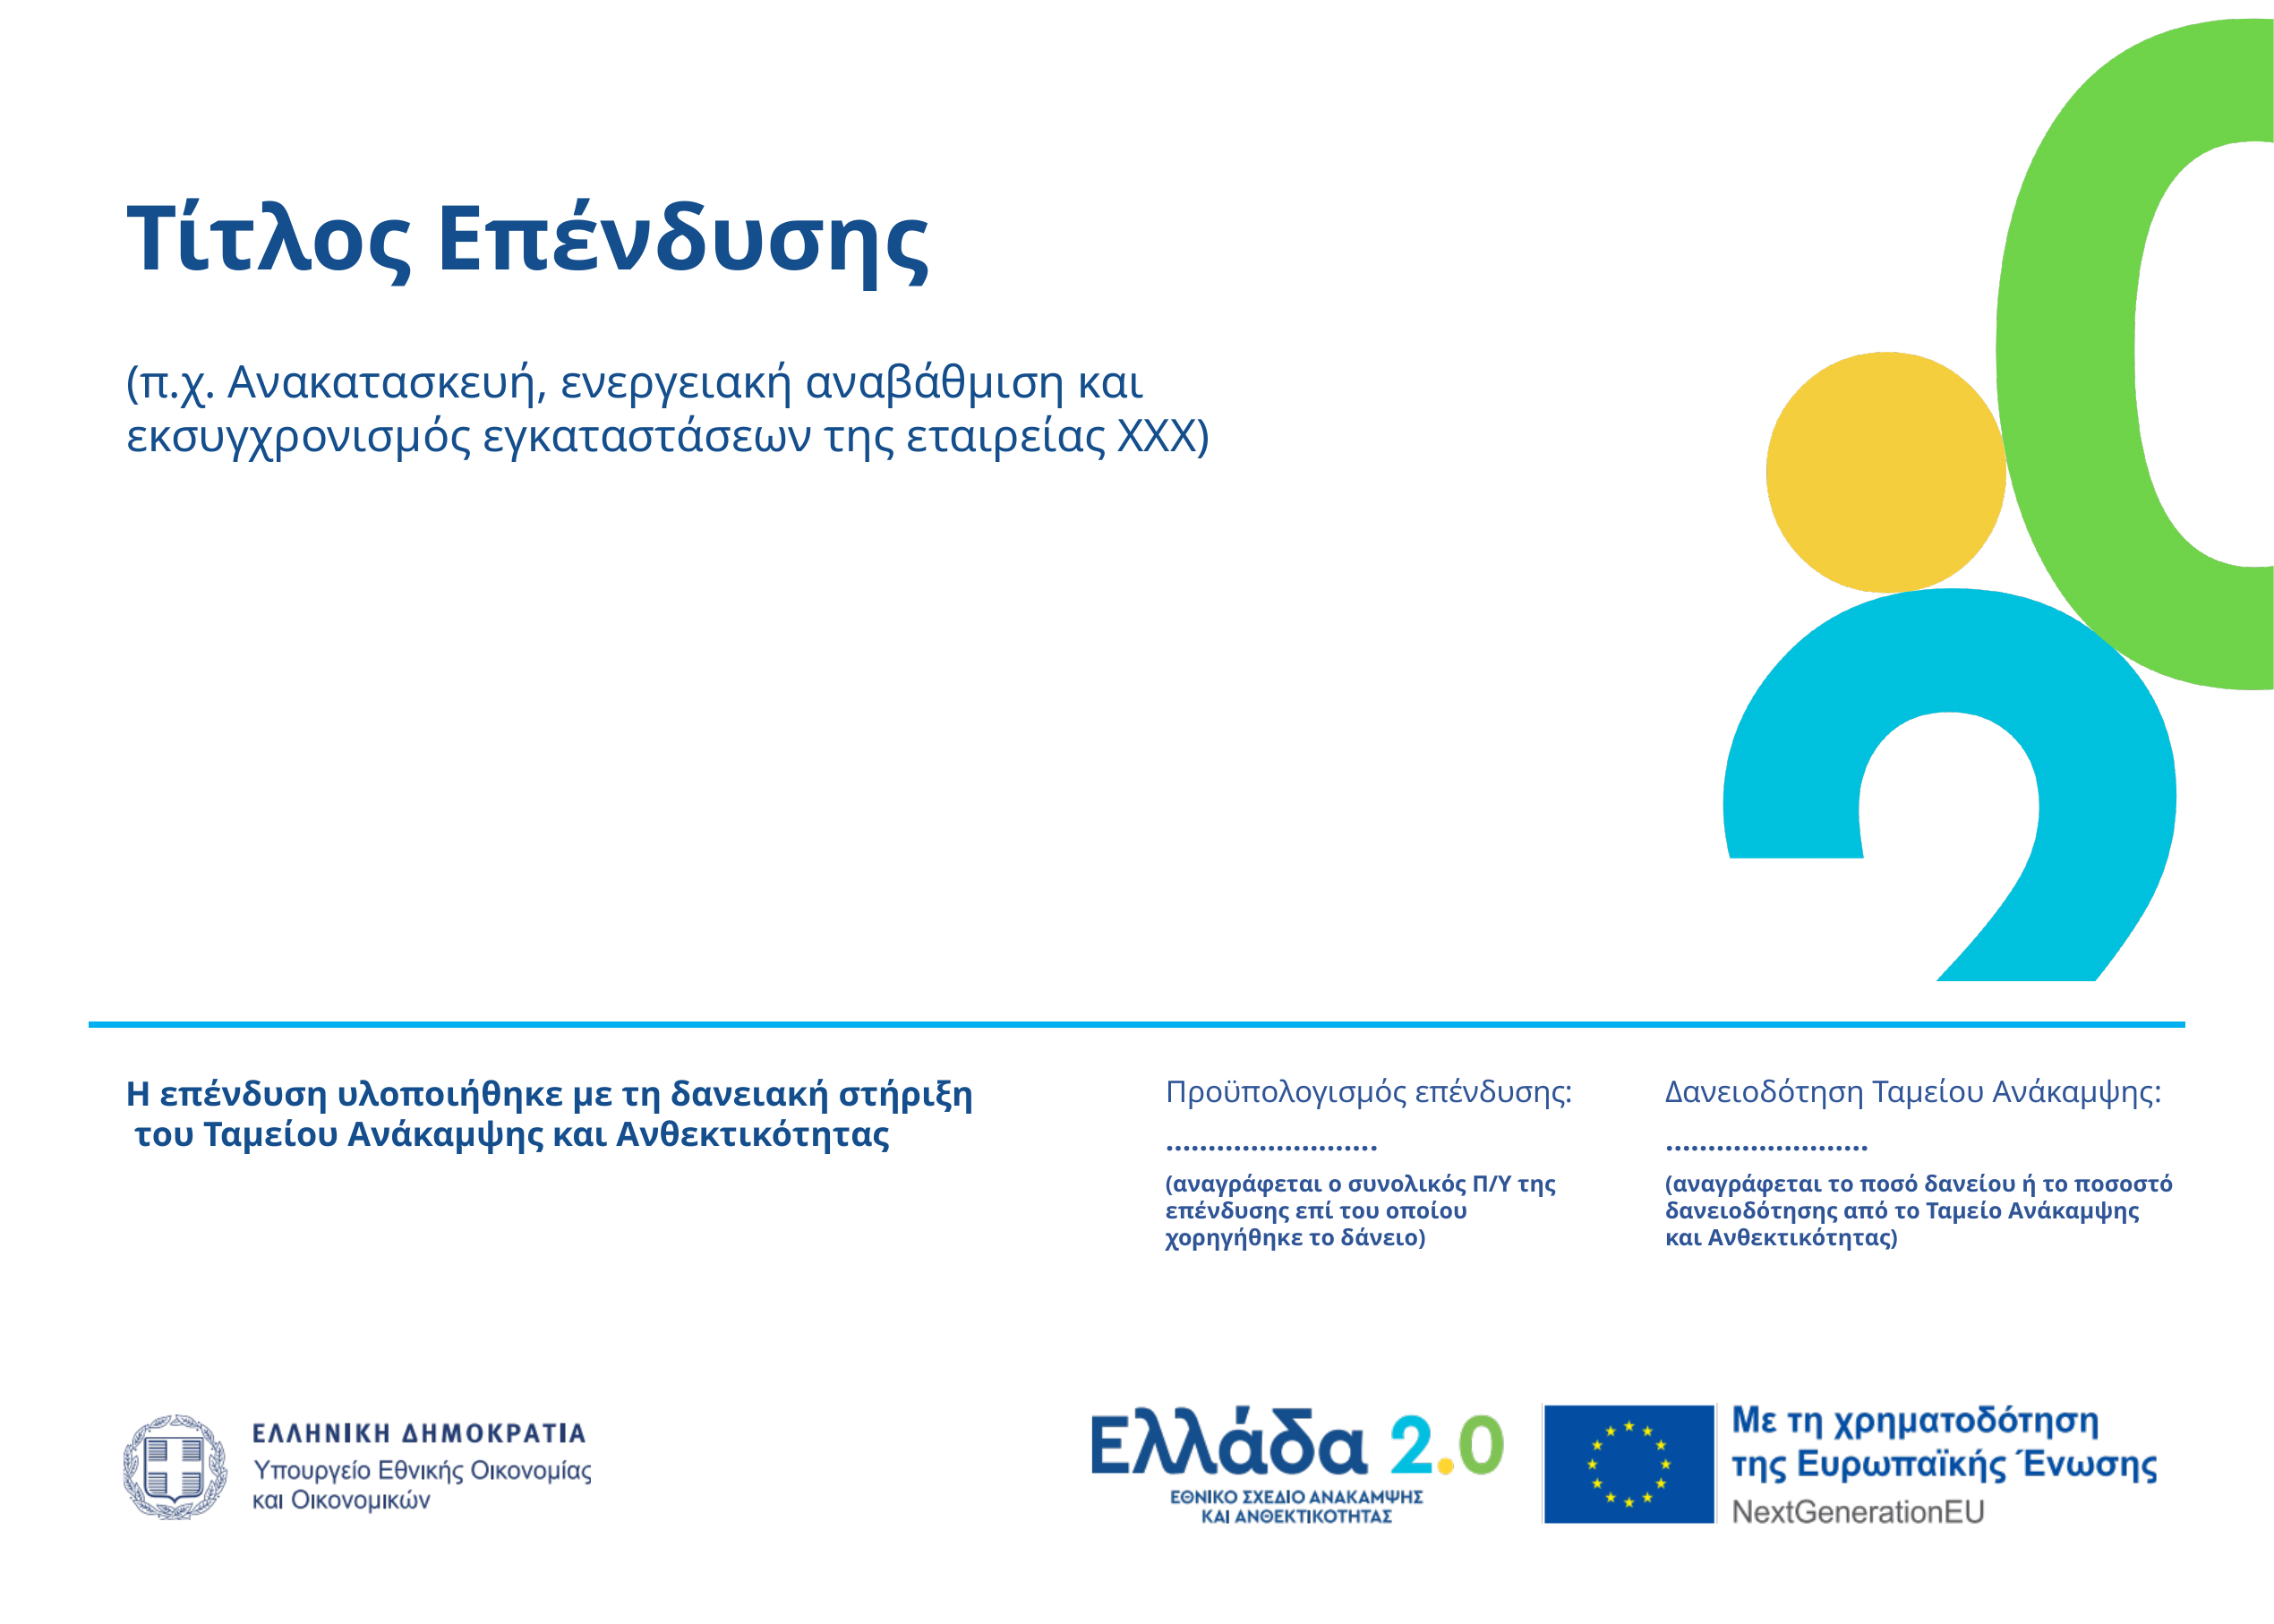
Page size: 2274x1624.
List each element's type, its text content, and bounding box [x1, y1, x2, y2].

text_box Δανειοδότηση Ταμείου Ανάκαμψης: …………………… (αναγράφεται το ποσό δανείου ή το ποσοστό δανειοδότησης από το Ταμείο Ανάκαμψης και Ανθεκτικότητας) [1663, 1073, 2178, 1251]
text_box Η επένδυση υλοποιήθηκε με τη δανειακή στήριξη του Ταμείου Ανάκαμψης και Ανθεκτικότητας [123, 1073, 980, 1154]
picture [1091, 1403, 2157, 1524]
text_box Προϋπολογισμός επένδυσης: ……………………. (αναγράφεται ο συνολικός Π/Υ της επένδυσης επί του οποίου χορηγήθηκε το δάνειο) [1163, 1073, 1596, 1251]
picture [1594, 0, 2274, 981]
picture [123, 1415, 592, 1520]
text_box Τίτλος Επένδυσης [123, 180, 1590, 288]
title (π.χ. Ανακατασκευή, ενεργειακή αναβάθμιση και εκσυγχρονισμός εγκαταστάσεων της εταιρείας ΧΧΧ) [124, 353, 1294, 641]
